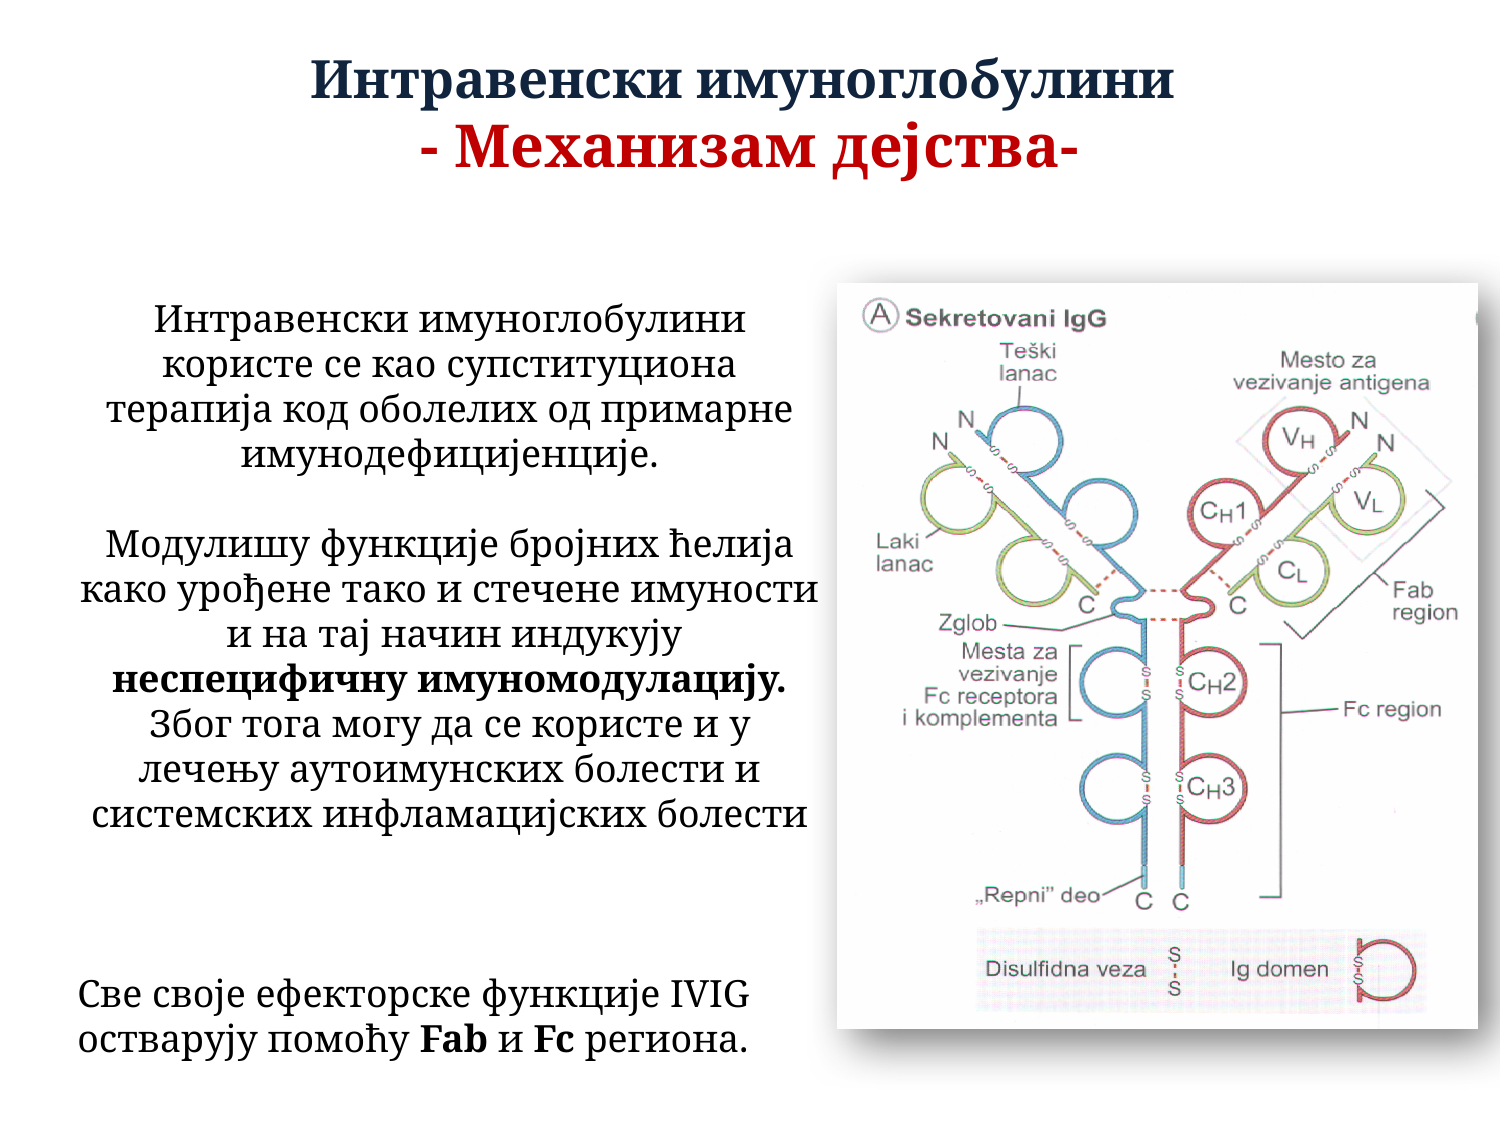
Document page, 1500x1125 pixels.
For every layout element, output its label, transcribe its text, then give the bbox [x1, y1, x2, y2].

title Интравенски имуноглобулини - Механизам дејства- [37, 37, 1463, 188]
text_box Интравенски имуноглобулини користе се као супституциона терапија код оболелих од примарне имунодефицијенције. Модулишу функције бројних ћелија како урођене тако и стечене имуности и на тај начин индукују неспецифичну имуномодулацију. Због тога могу да се користе и у лечењу аутоимунских болести и системских инфламацијских болести Све своје ефекторске функције IVIG остварују помоћу Fab и Fc региона. [62, 287, 838, 1068]
picture [837, 283, 1478, 1030]
